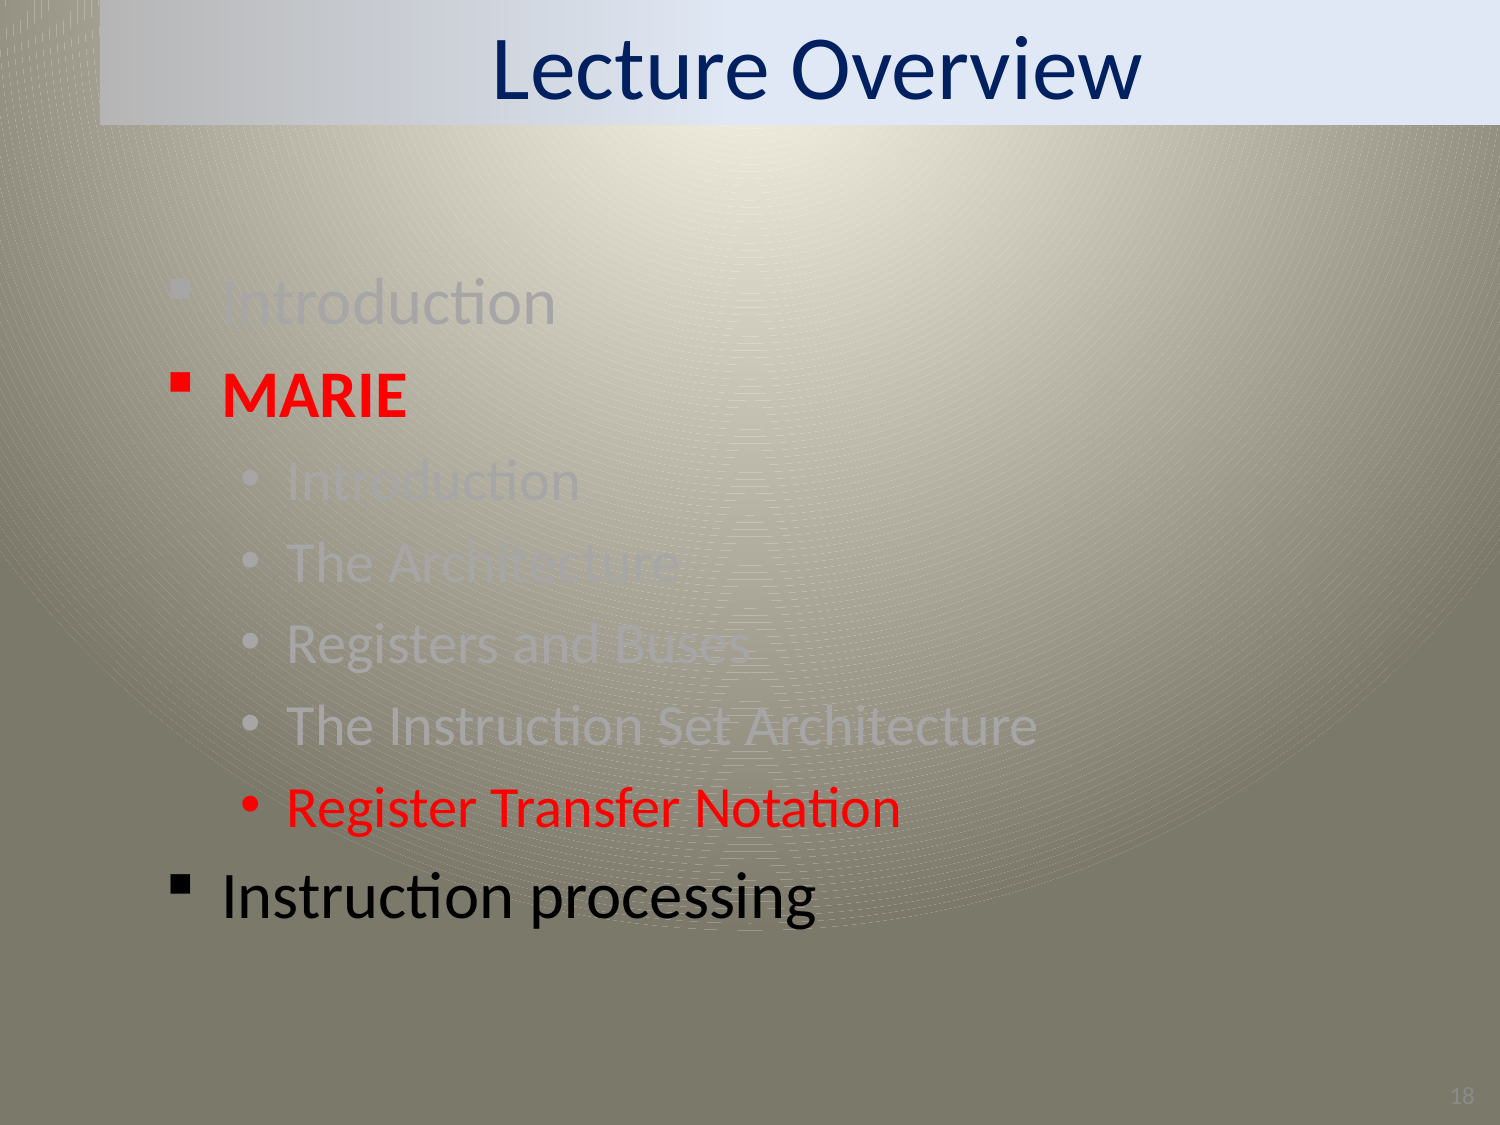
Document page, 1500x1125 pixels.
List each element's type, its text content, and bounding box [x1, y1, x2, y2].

title Lecture Overview [135, 0, 1500, 125]
list Introduction MARIE Introduction The Architecture Registers and Buses The Instruction Set Architecture Register Transfer Notation Instruction processing [150, 249, 1488, 993]
